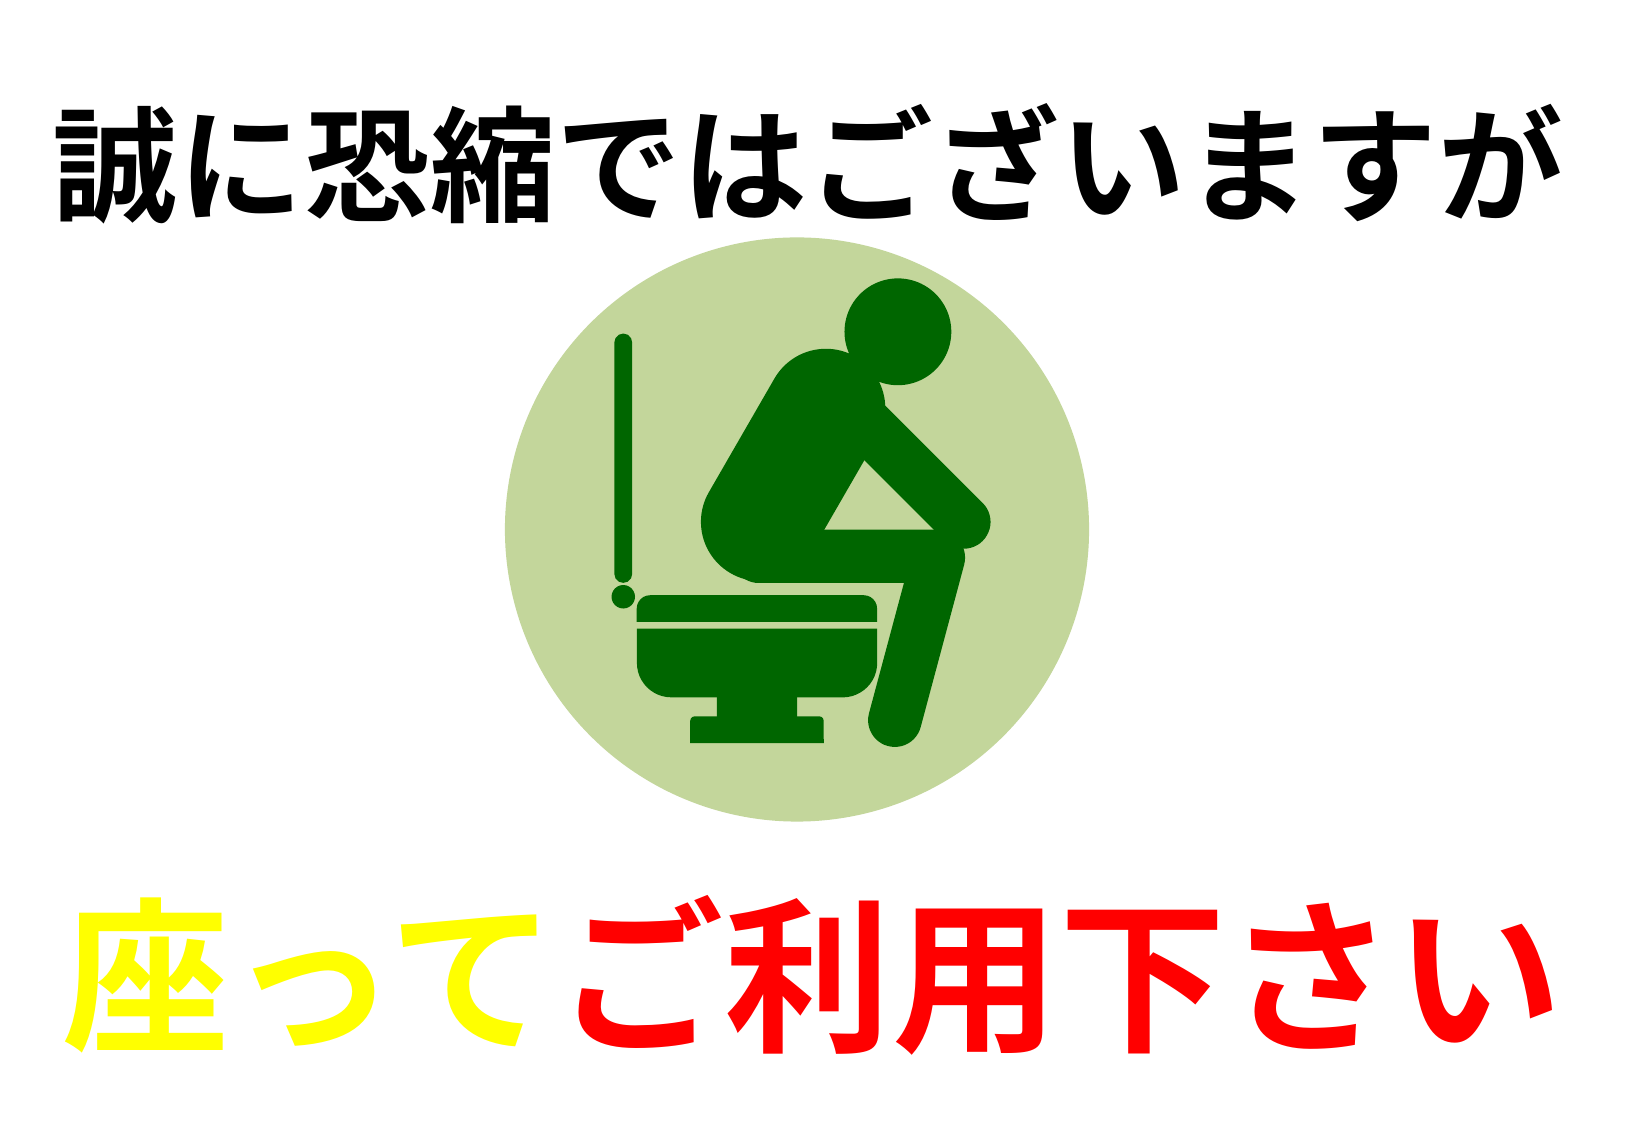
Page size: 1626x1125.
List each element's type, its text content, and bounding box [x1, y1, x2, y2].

text_box 座ってご利用下さい [0, 865, 1625, 1081]
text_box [504, 237, 1090, 822]
text_box 誠に恐縮ではございますが [0, 80, 1625, 246]
